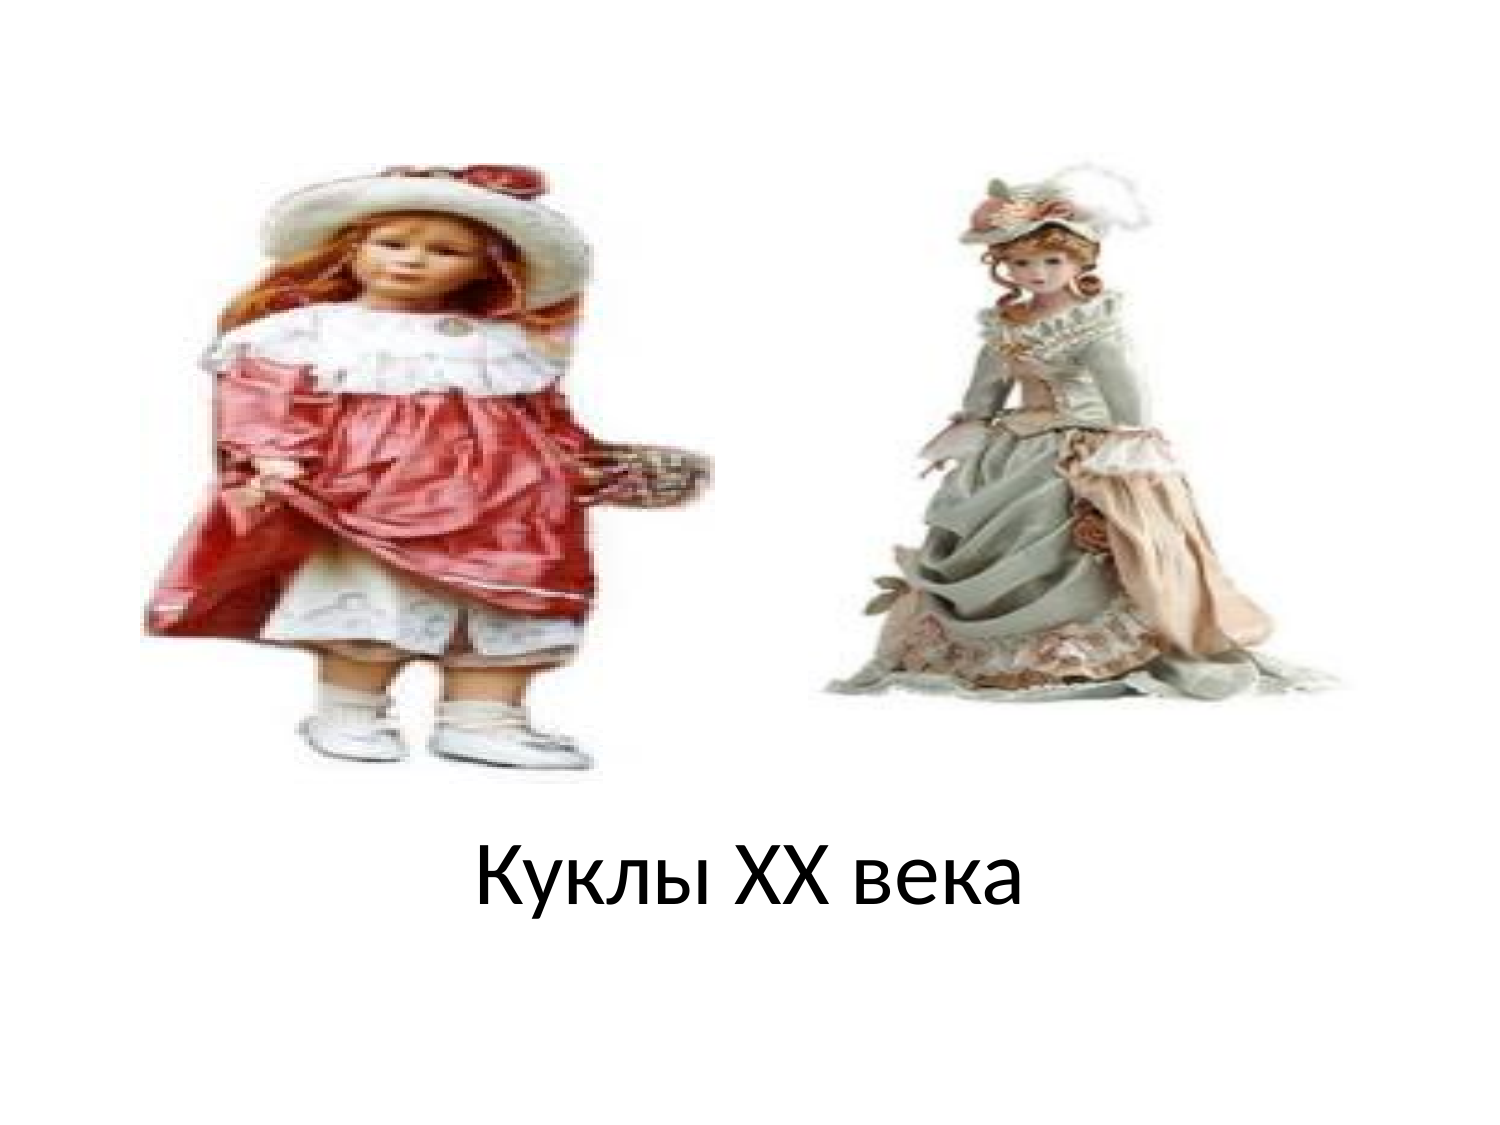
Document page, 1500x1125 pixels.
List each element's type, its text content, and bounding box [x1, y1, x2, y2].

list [140, 163, 716, 784]
title Куклы XX века [75, 45, 1425, 1032]
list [808, 152, 1372, 716]
